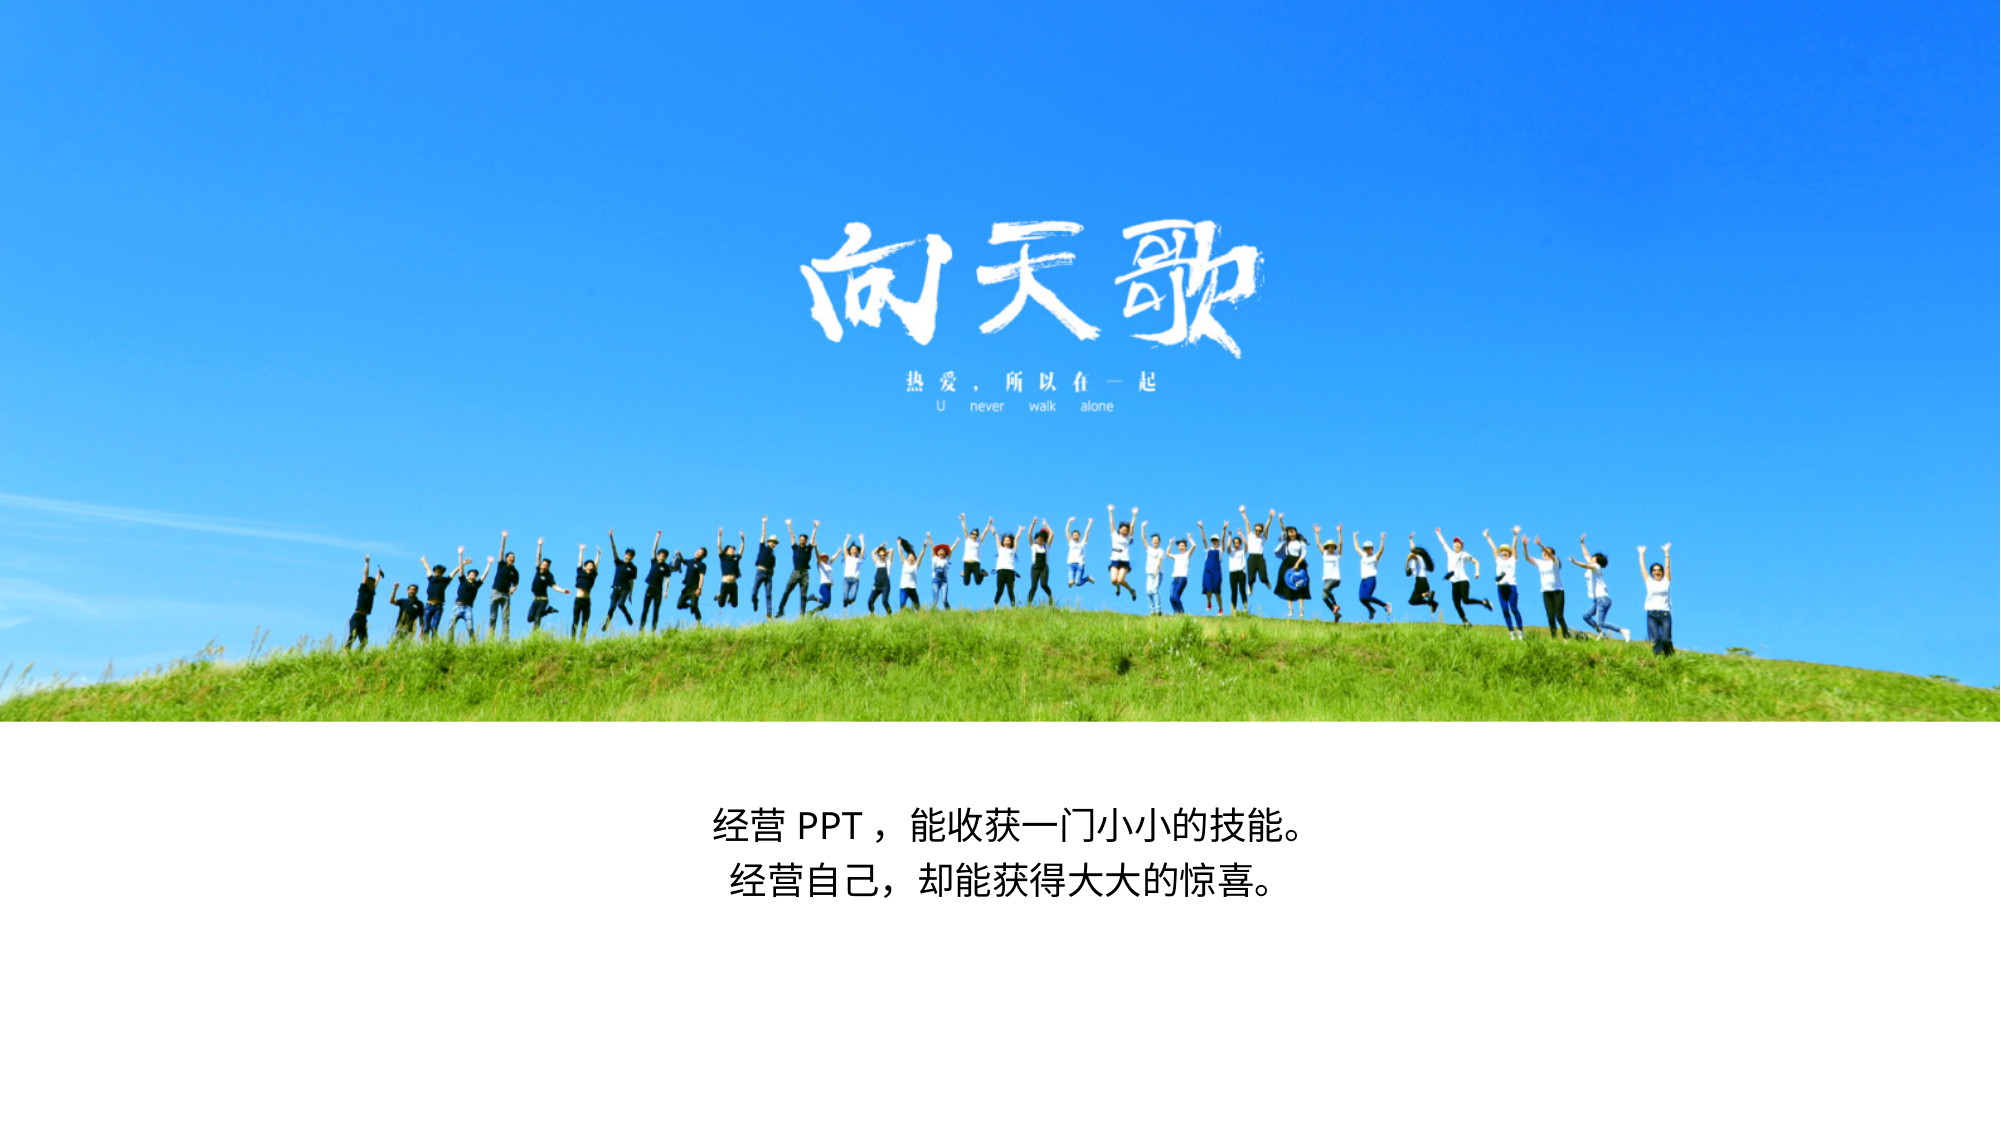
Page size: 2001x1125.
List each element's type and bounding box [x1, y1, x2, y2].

text_box [0, 721, 2000, 1125]
picture [0, 0, 2000, 721]
